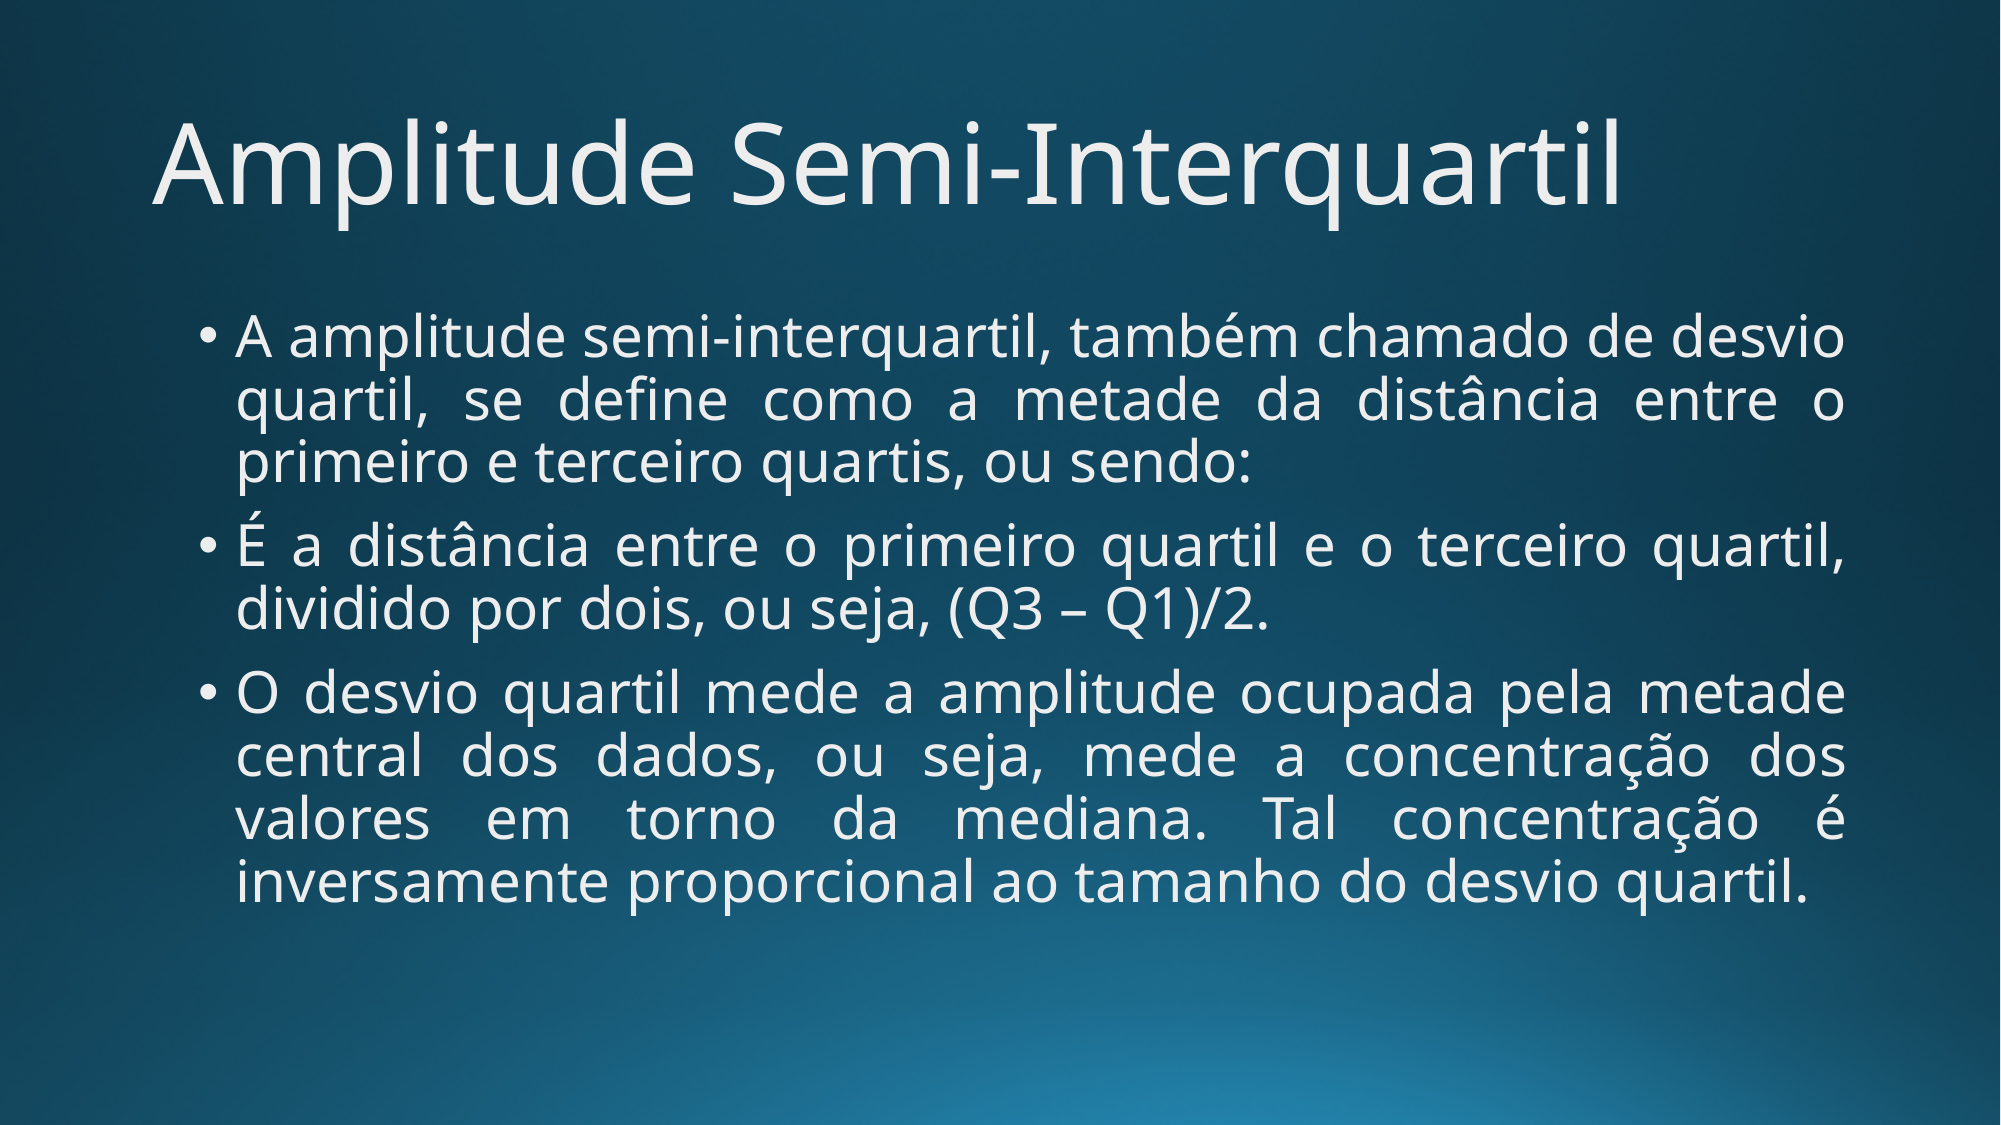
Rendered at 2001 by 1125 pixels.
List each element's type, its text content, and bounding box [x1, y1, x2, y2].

picture [0, 0, 2001, 1125]
text_box A amplitude semi-interquartil, também chamado de desvio quartil, se define como a metade da distância entre o primeiro e terceiro quartis, ou sendo: É a distância entre o primeiro quartil e o terceiro quartil, dividido por dois, ou seja, (Q3 – Q1)/2. O desvio quartil mede a amplitude ocupada pela metade central dos dados, ou seja, mede a concentração dos valores em torno da mediana. Tal concentração é inversamente proporcional ao tamanho do desvio quartil. [183, 299, 1863, 1013]
text_box Amplitude Semi-Interquartil [137, 59, 1863, 278]
